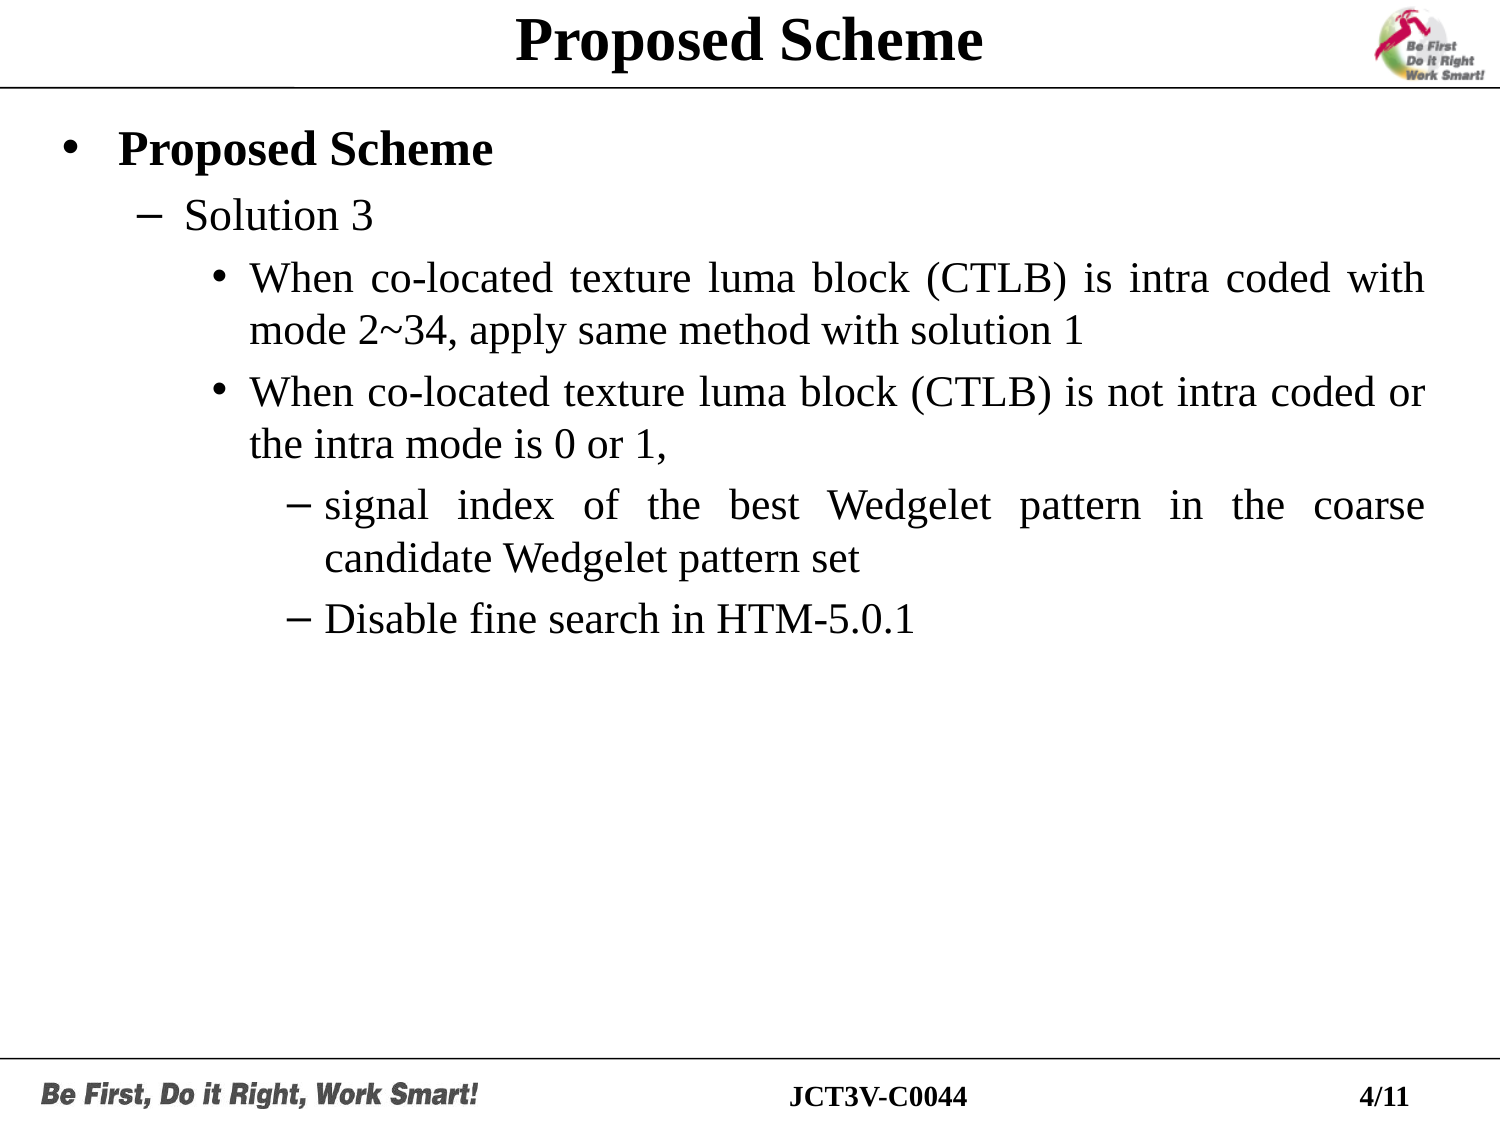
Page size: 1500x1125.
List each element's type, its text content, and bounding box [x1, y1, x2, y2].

title Proposed Scheme [74, 1, 1426, 108]
text_box JCT3V-C0044 [632, 1065, 983, 1125]
slide_number 4/11 [1074, 1065, 1425, 1125]
picture [1426, 5, 1489, 83]
picture [41, 1082, 478, 1109]
list Proposed Scheme Solution 3 When co-located texture luma block (CTLB) is intra coded with mode 2~34, apply same method with solution 1 When co-located texture luma block (CTLB) is not intra coded or the intra mode is 0 or 1, signal index of the best Wedgelet pattern in the coarse candidate Wedgelet pattern set Disable fine search in HTM-5.0.1 [46, 108, 1442, 1032]
